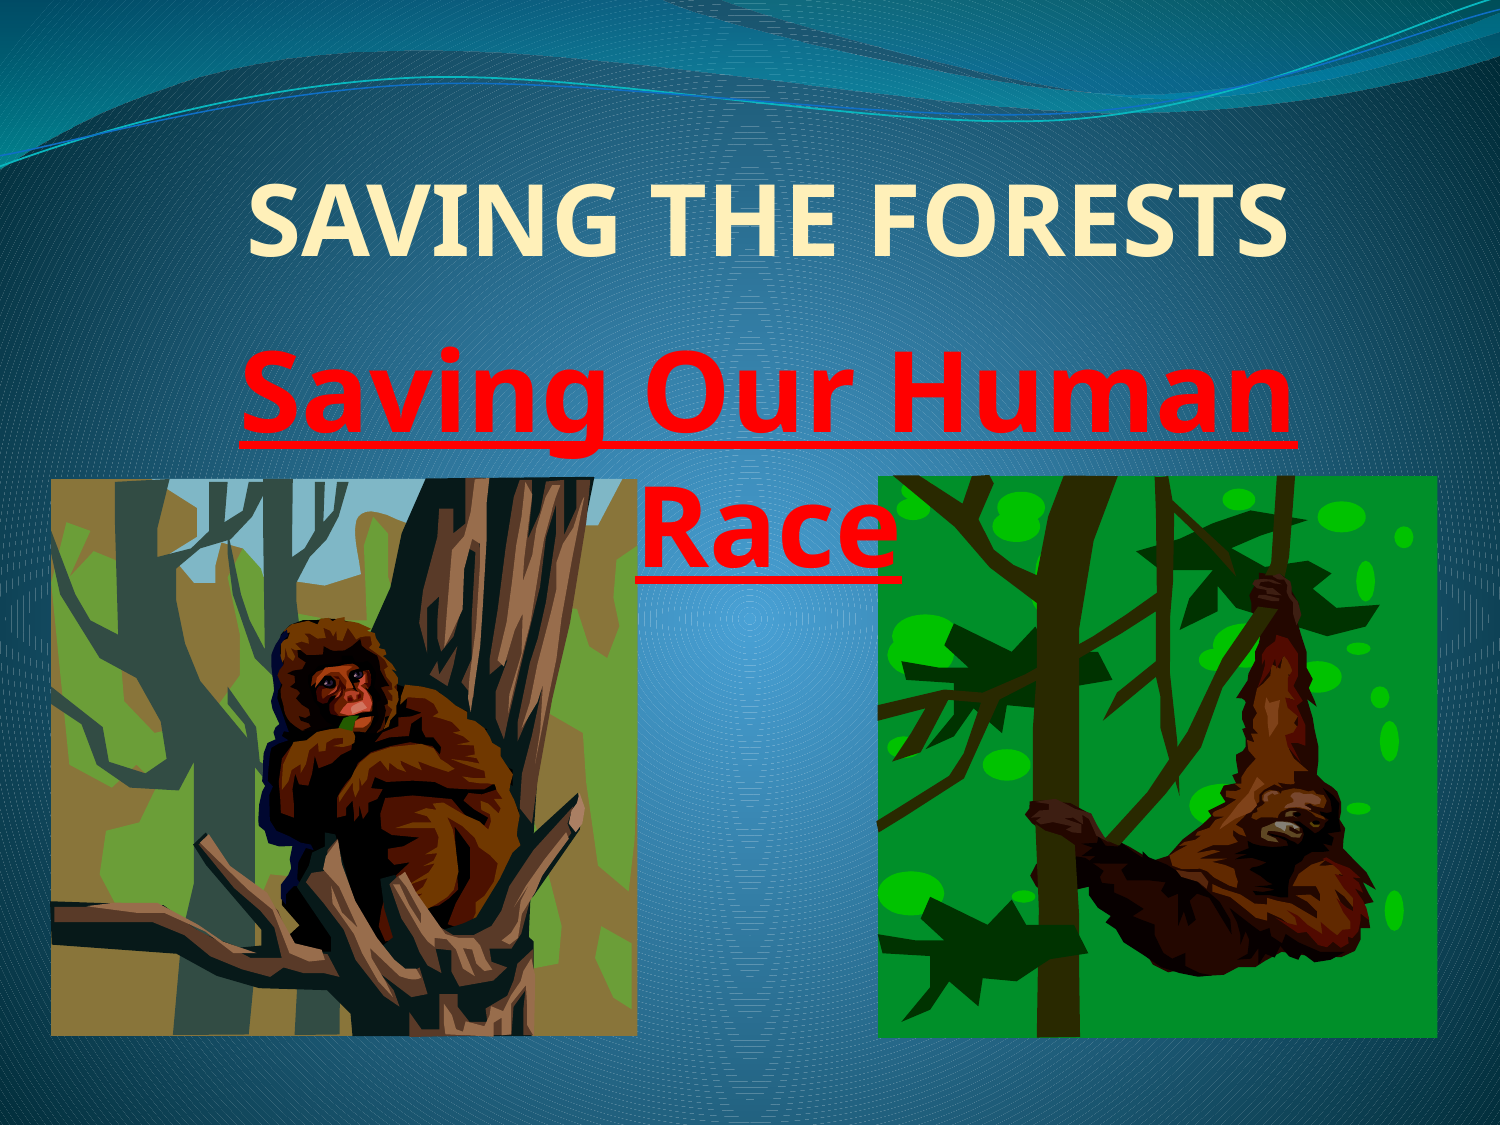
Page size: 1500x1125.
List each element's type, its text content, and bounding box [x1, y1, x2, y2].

picture [876, 474, 1438, 1038]
text_box SAVING THE FORESTS [99, 137, 1438, 285]
text_box Saving Our Human Race [112, 312, 1425, 598]
picture [49, 476, 638, 1038]
